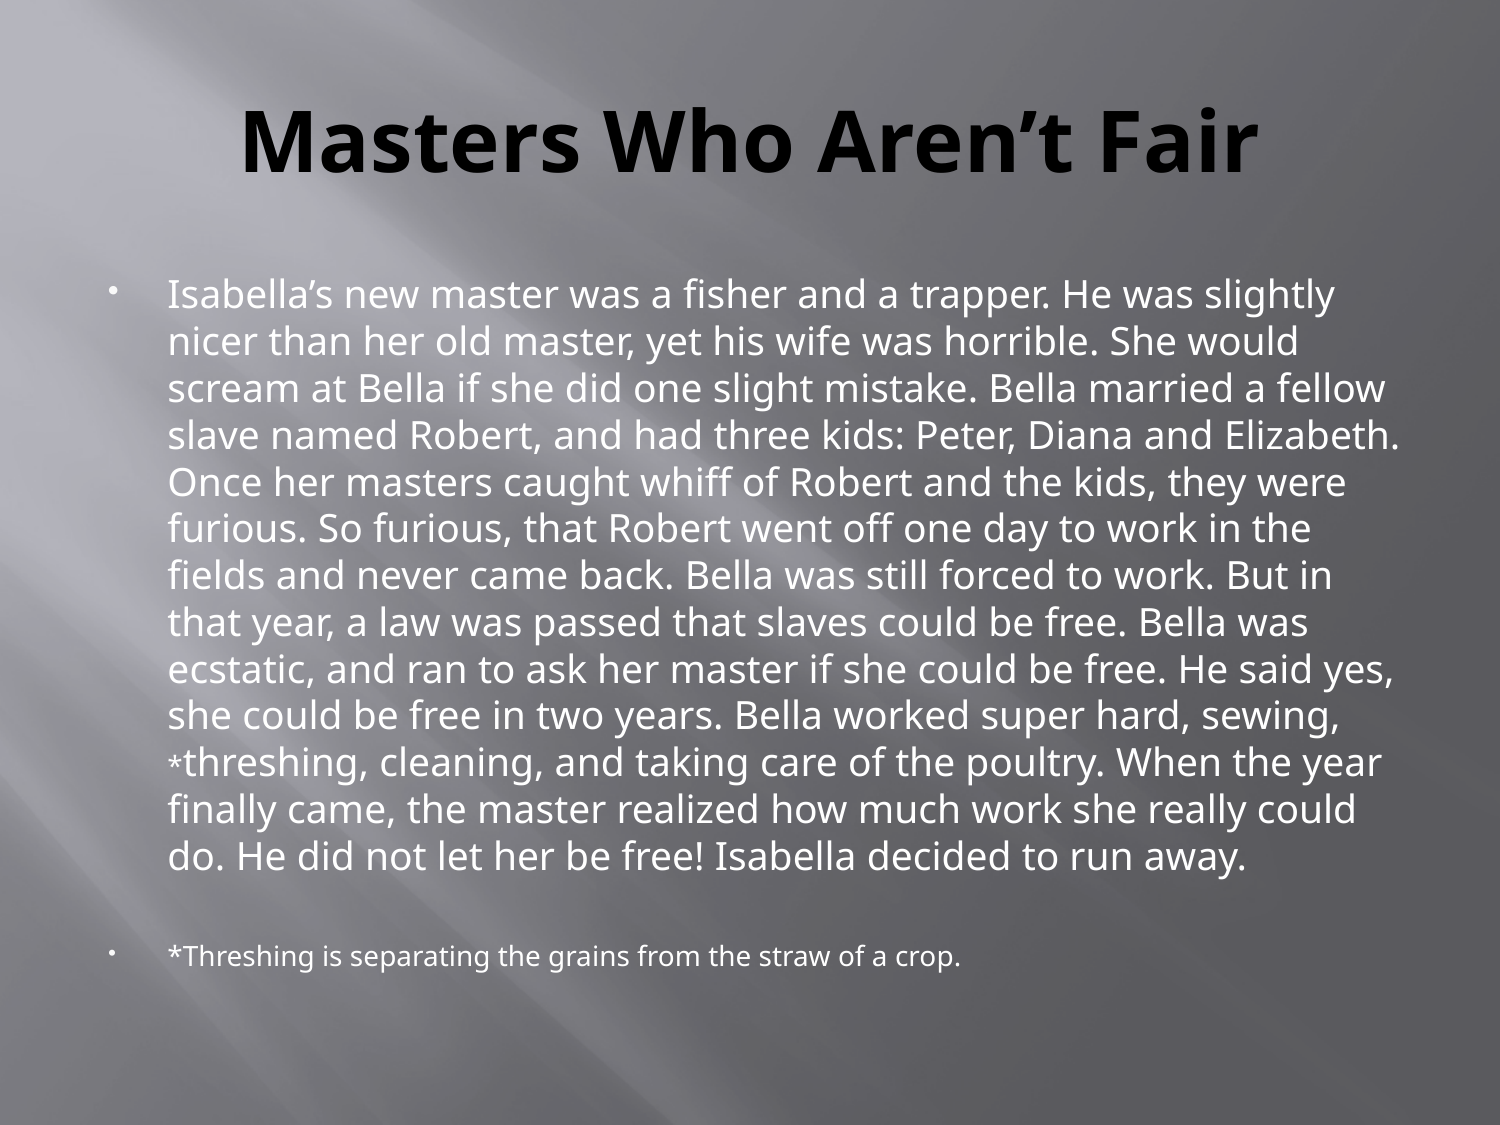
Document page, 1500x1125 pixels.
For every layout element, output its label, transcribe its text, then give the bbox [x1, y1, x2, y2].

title Masters Who Aren’t Fair [75, 45, 1425, 233]
list Isabella’s new master was a fisher and a trapper. He was slightly nicer than her old master, yet his wife was horrible. She would scream at Bella if she did one slight mistake. Bella married a fellow slave named Robert, and had three kids: Peter, Diana and Elizabeth. Once her masters caught whiff of Robert and the kids, they were furious. So furious, that Robert went off one day to work in the fields and never came back. Bella was still forced to work. But in that year, a law was passed that slaves could be free. Bella was ecstatic, and ran to ask her master if she could be free. He said yes, she could be free in two years. Bella worked super hard, sewing, *threshing, cleaning, and taking care of the poultry. When the year finally came, the master realized how much work she really could do. He did not let her be free! Isabella decided to run away. *Threshing is separating the grains from the straw of a crop. [75, 262, 1425, 1035]
